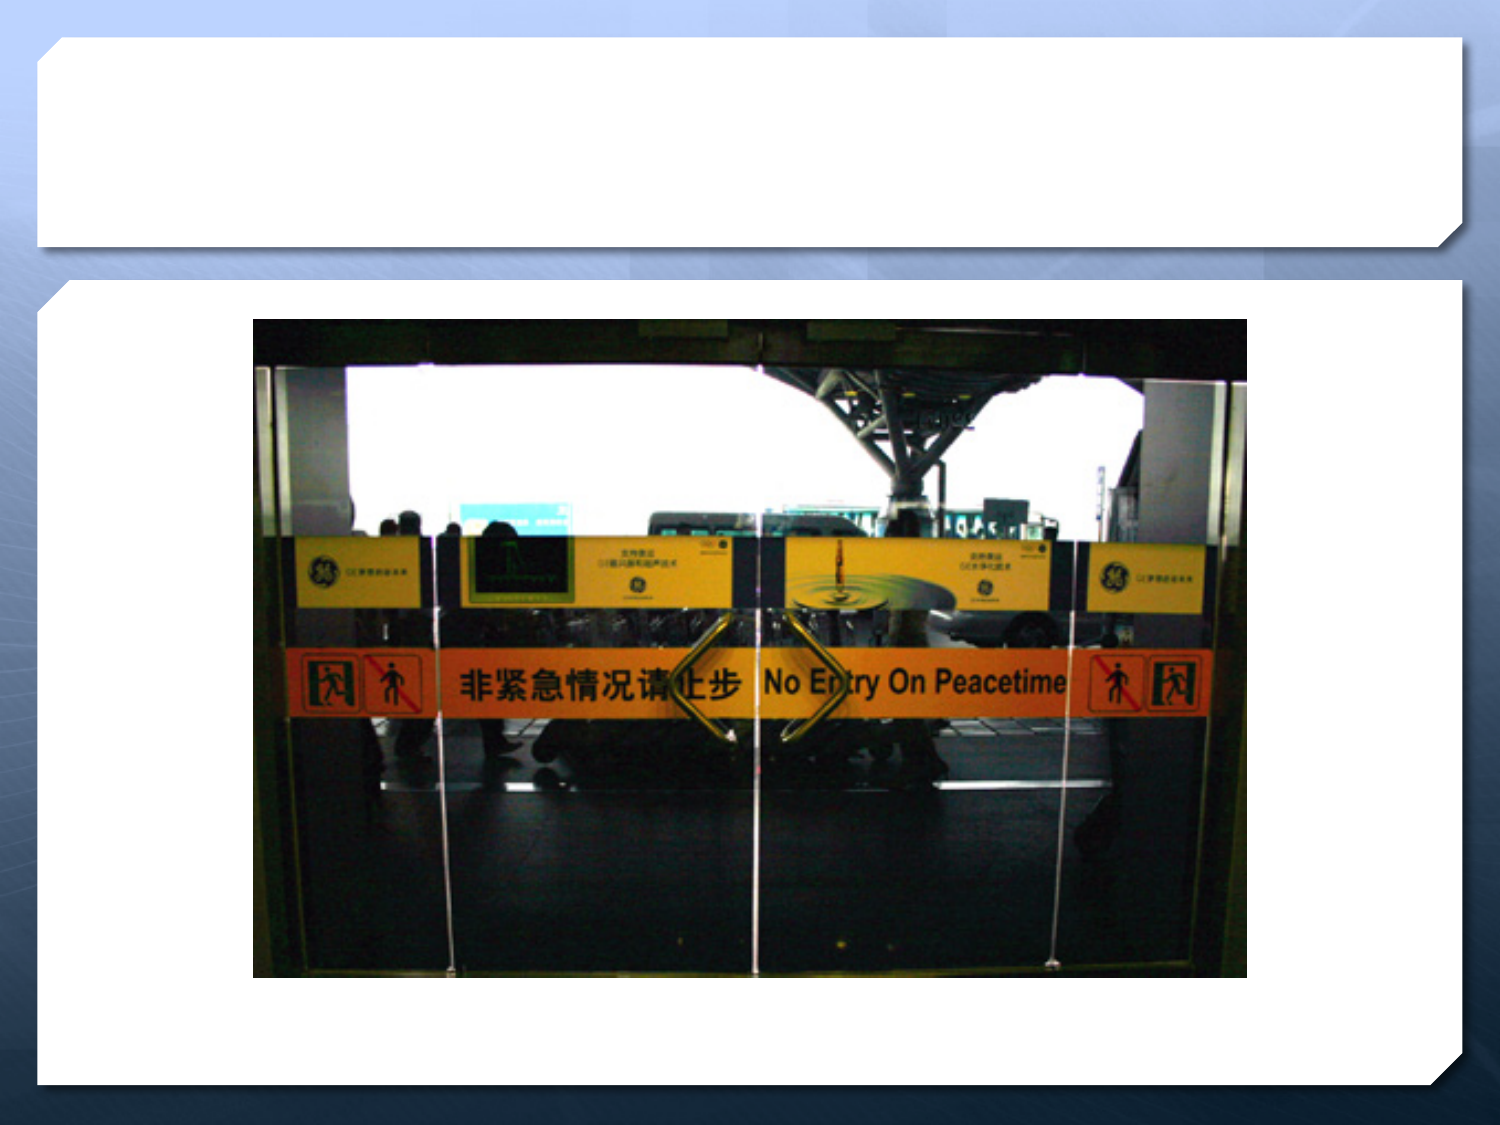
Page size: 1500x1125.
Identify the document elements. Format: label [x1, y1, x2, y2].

list [127, 319, 1373, 978]
